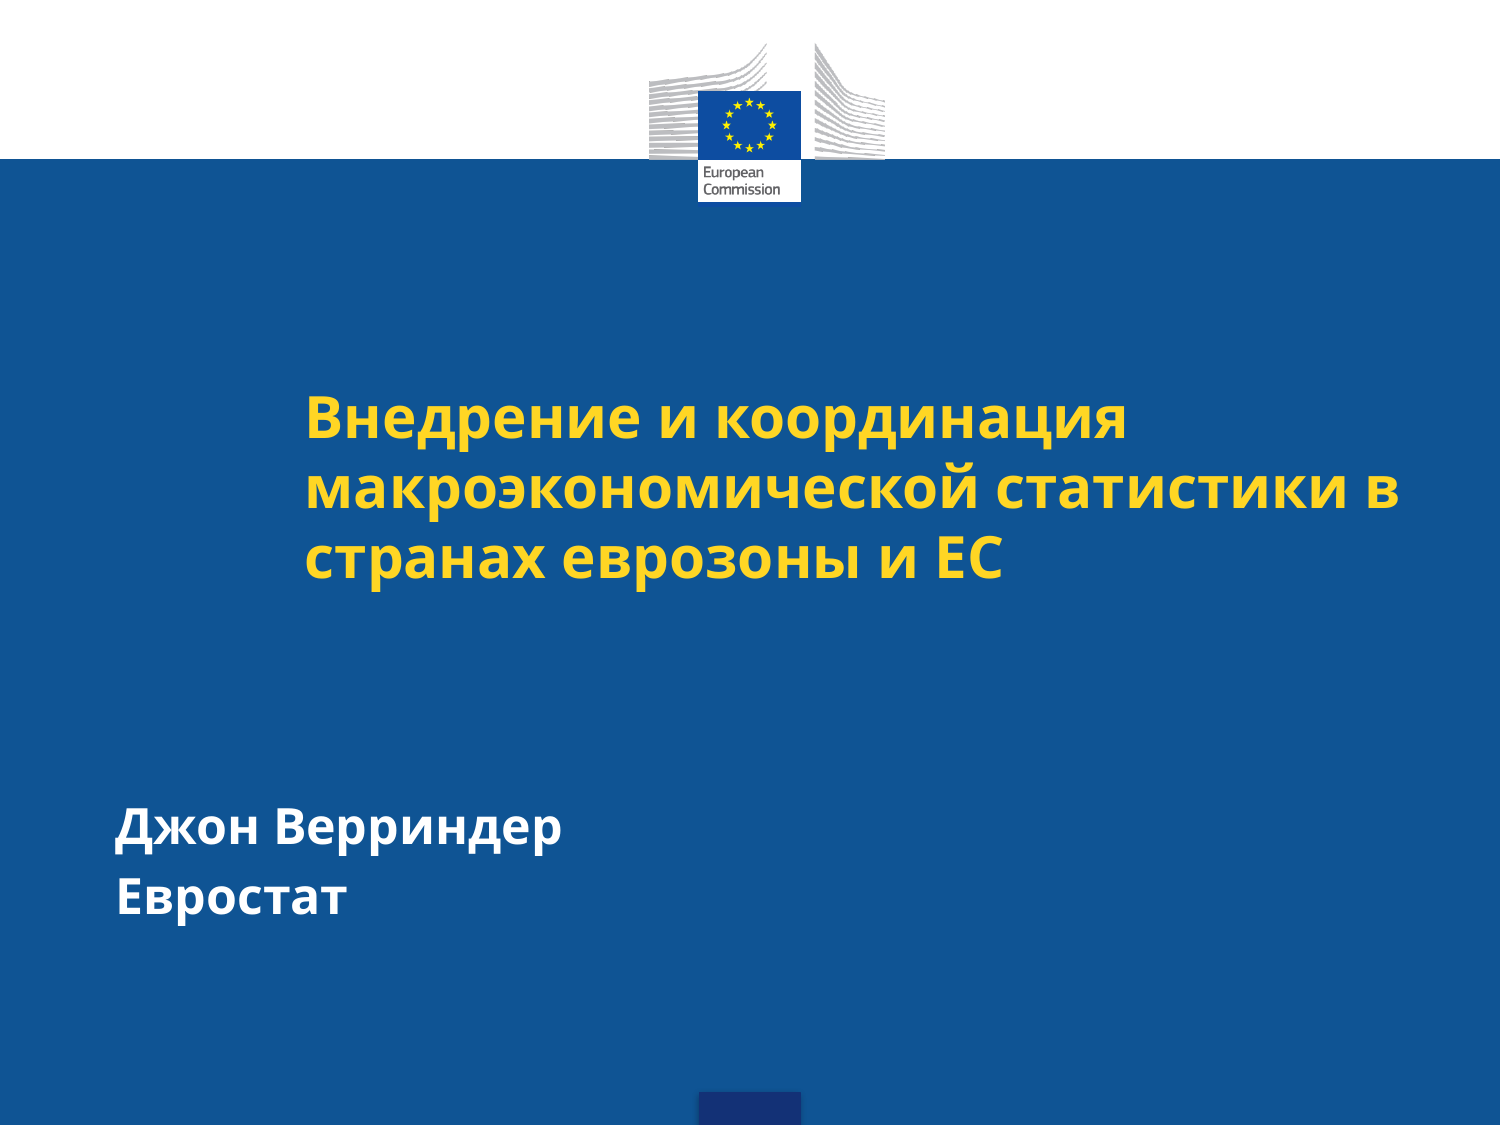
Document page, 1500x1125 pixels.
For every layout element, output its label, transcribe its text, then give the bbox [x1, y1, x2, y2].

title Внедрение и координация макроэкономической статистики в странах еврозоны и ЕС [289, 420, 1483, 551]
subtitle Джон Верриндер Евростат [100, 786, 1500, 965]
